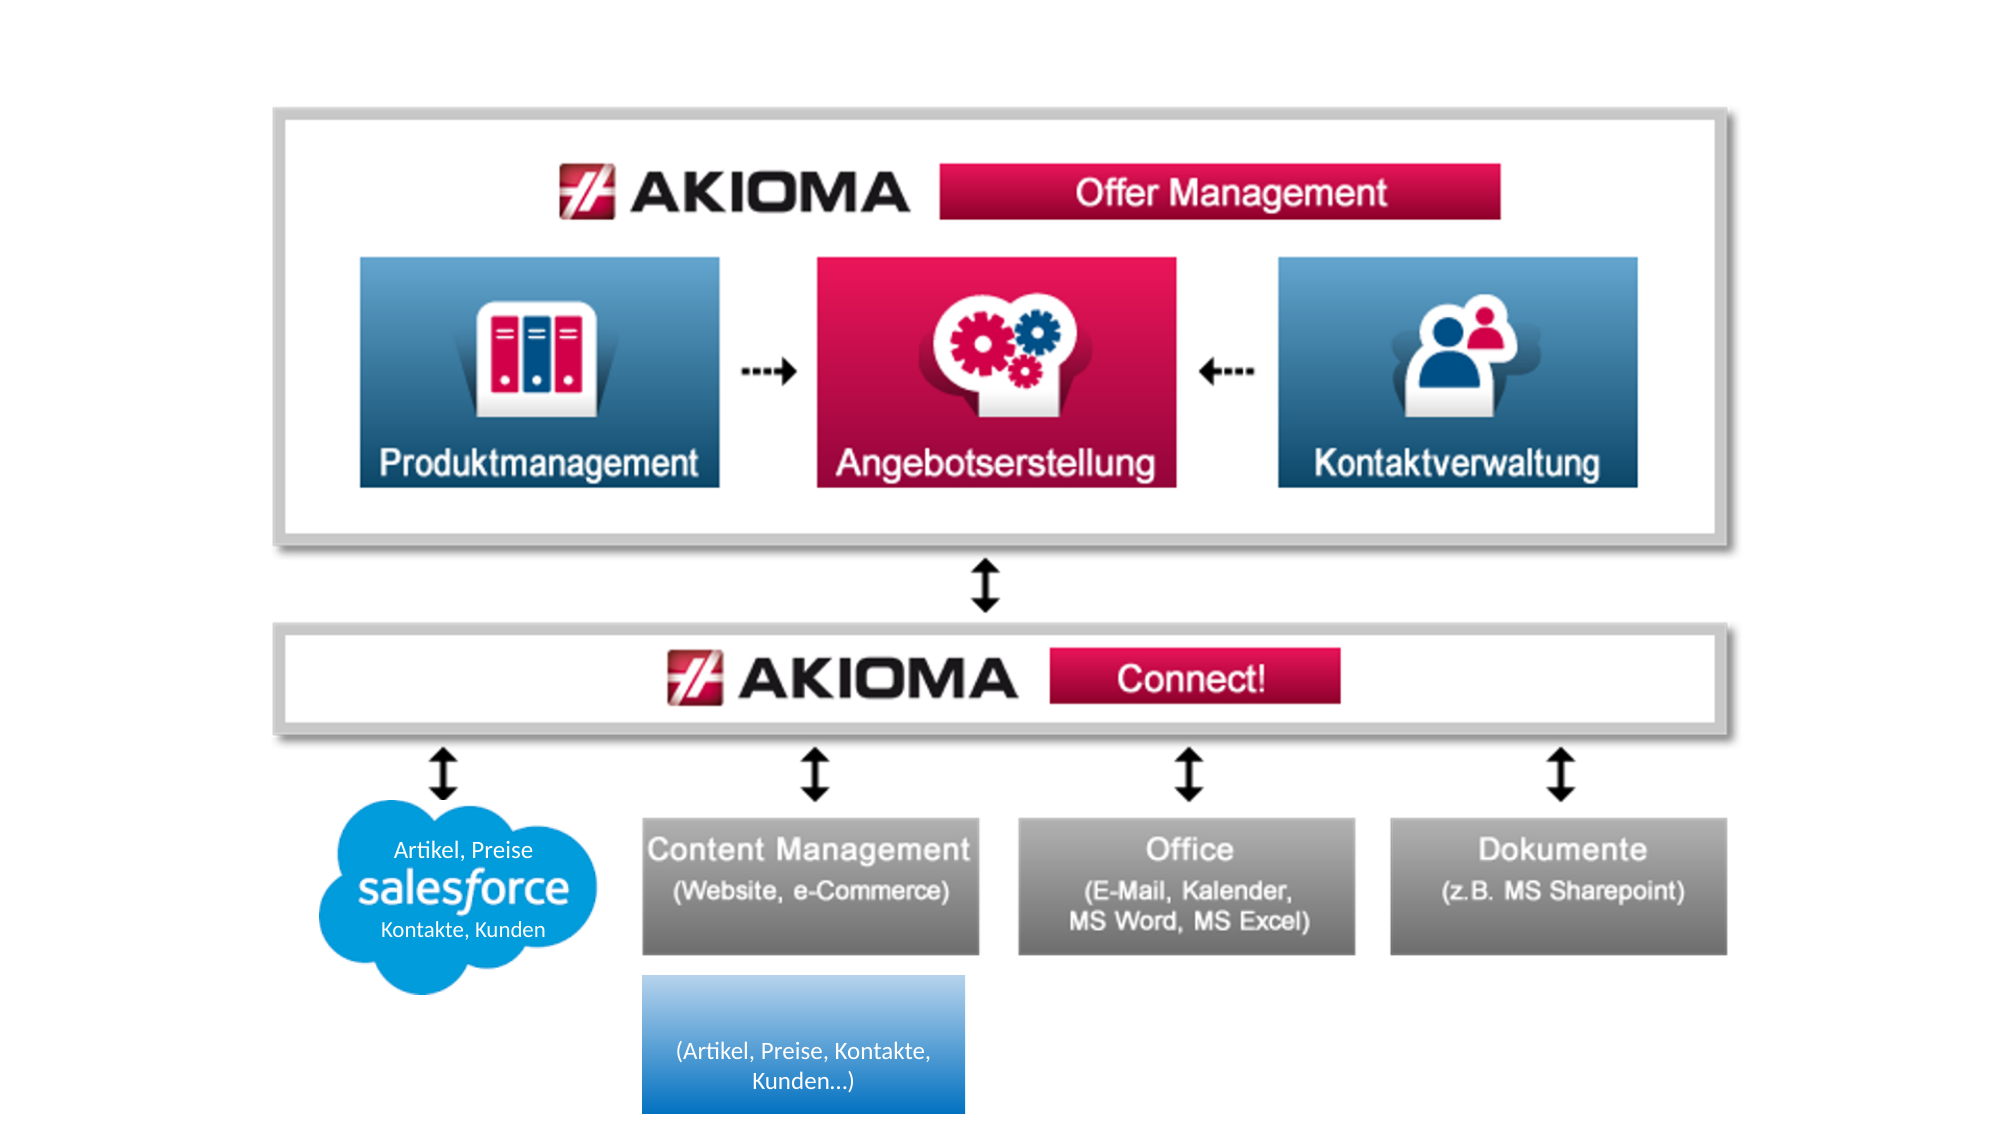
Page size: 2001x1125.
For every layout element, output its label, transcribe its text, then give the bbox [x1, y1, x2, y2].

text_box (Artikel, Preise, Kontakte, Kunden…) [641, 1030, 966, 1114]
picture [169, 95, 1831, 1030]
